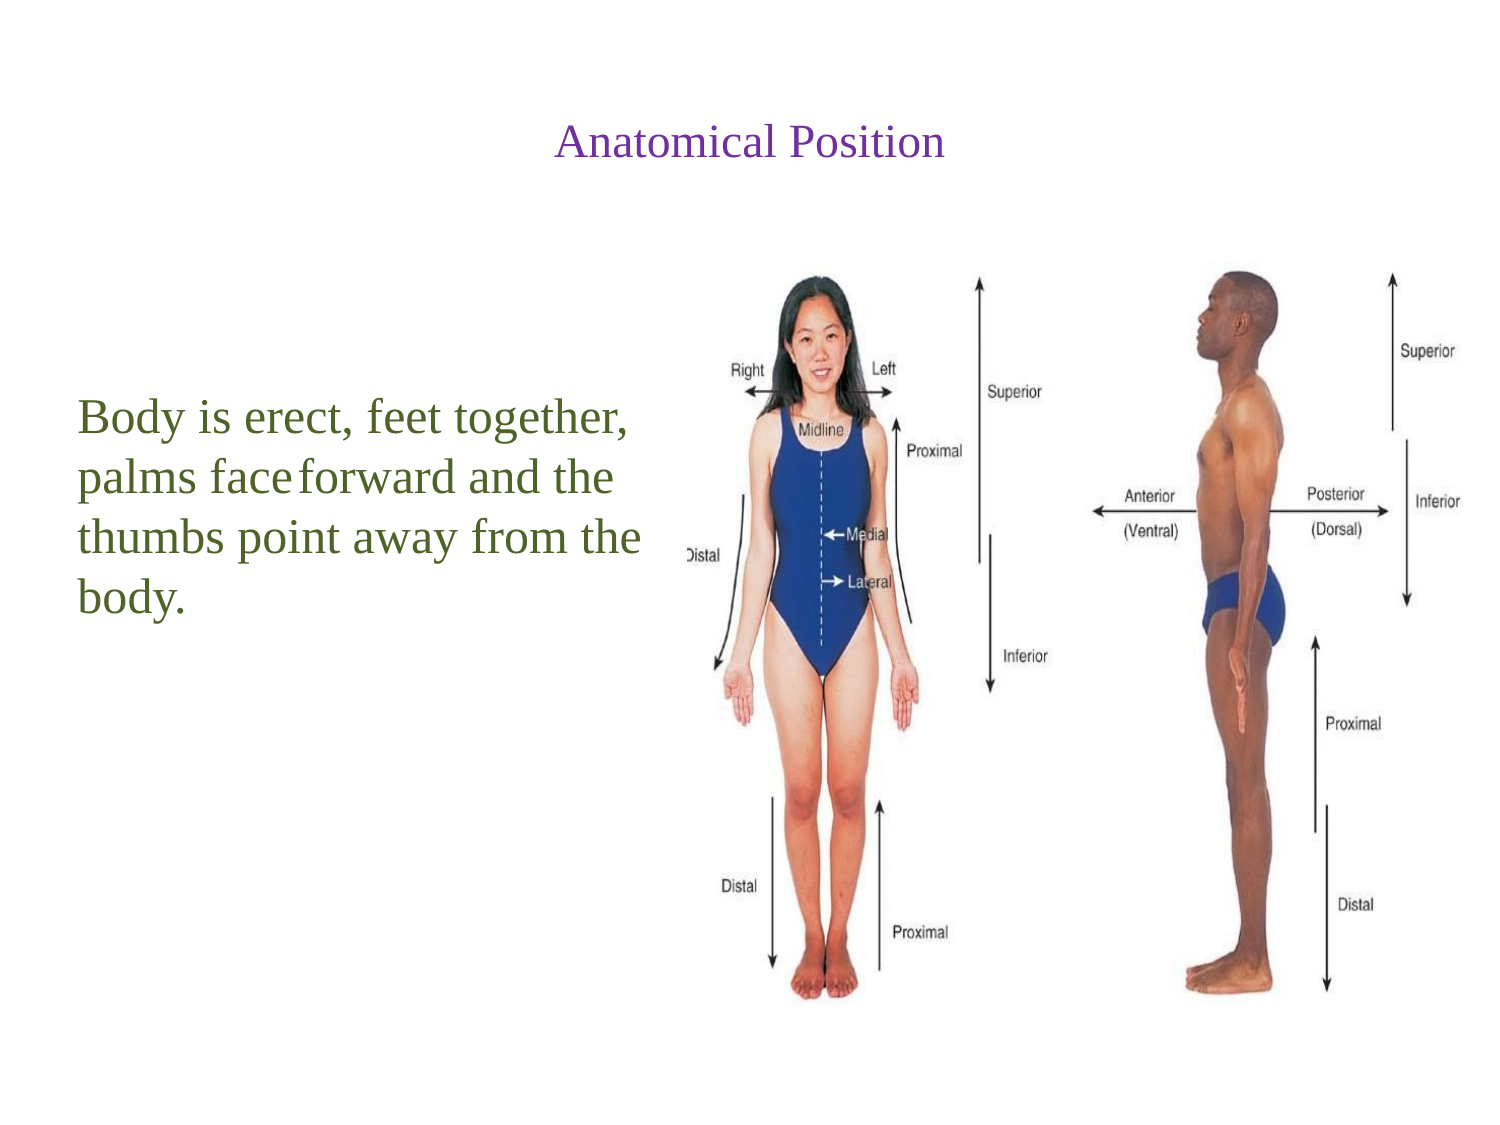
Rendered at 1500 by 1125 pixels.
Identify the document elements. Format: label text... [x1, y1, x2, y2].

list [687, 262, 1463, 1006]
text_box Body is erect, feet together, palms face forward and the thumbs point away from the body. [62, 376, 682, 632]
title Anatomical Position [75, 45, 1425, 233]
